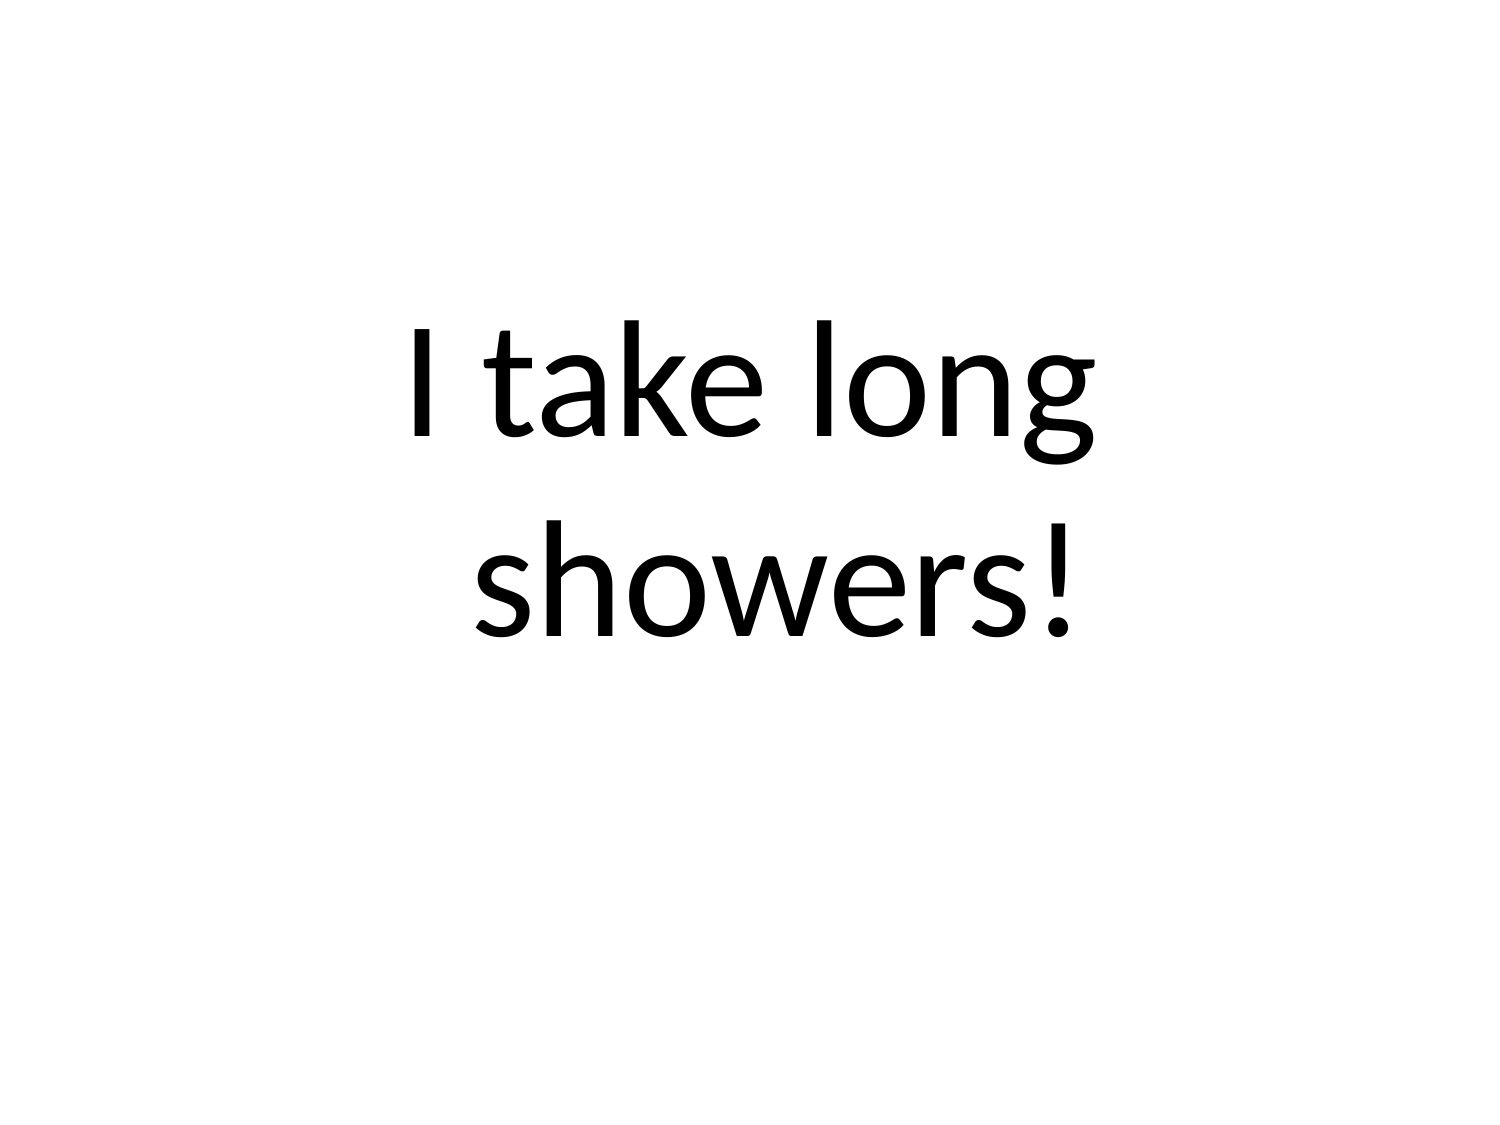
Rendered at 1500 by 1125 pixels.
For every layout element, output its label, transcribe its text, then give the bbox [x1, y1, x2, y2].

list I take long showers! [75, 262, 1425, 1005]
